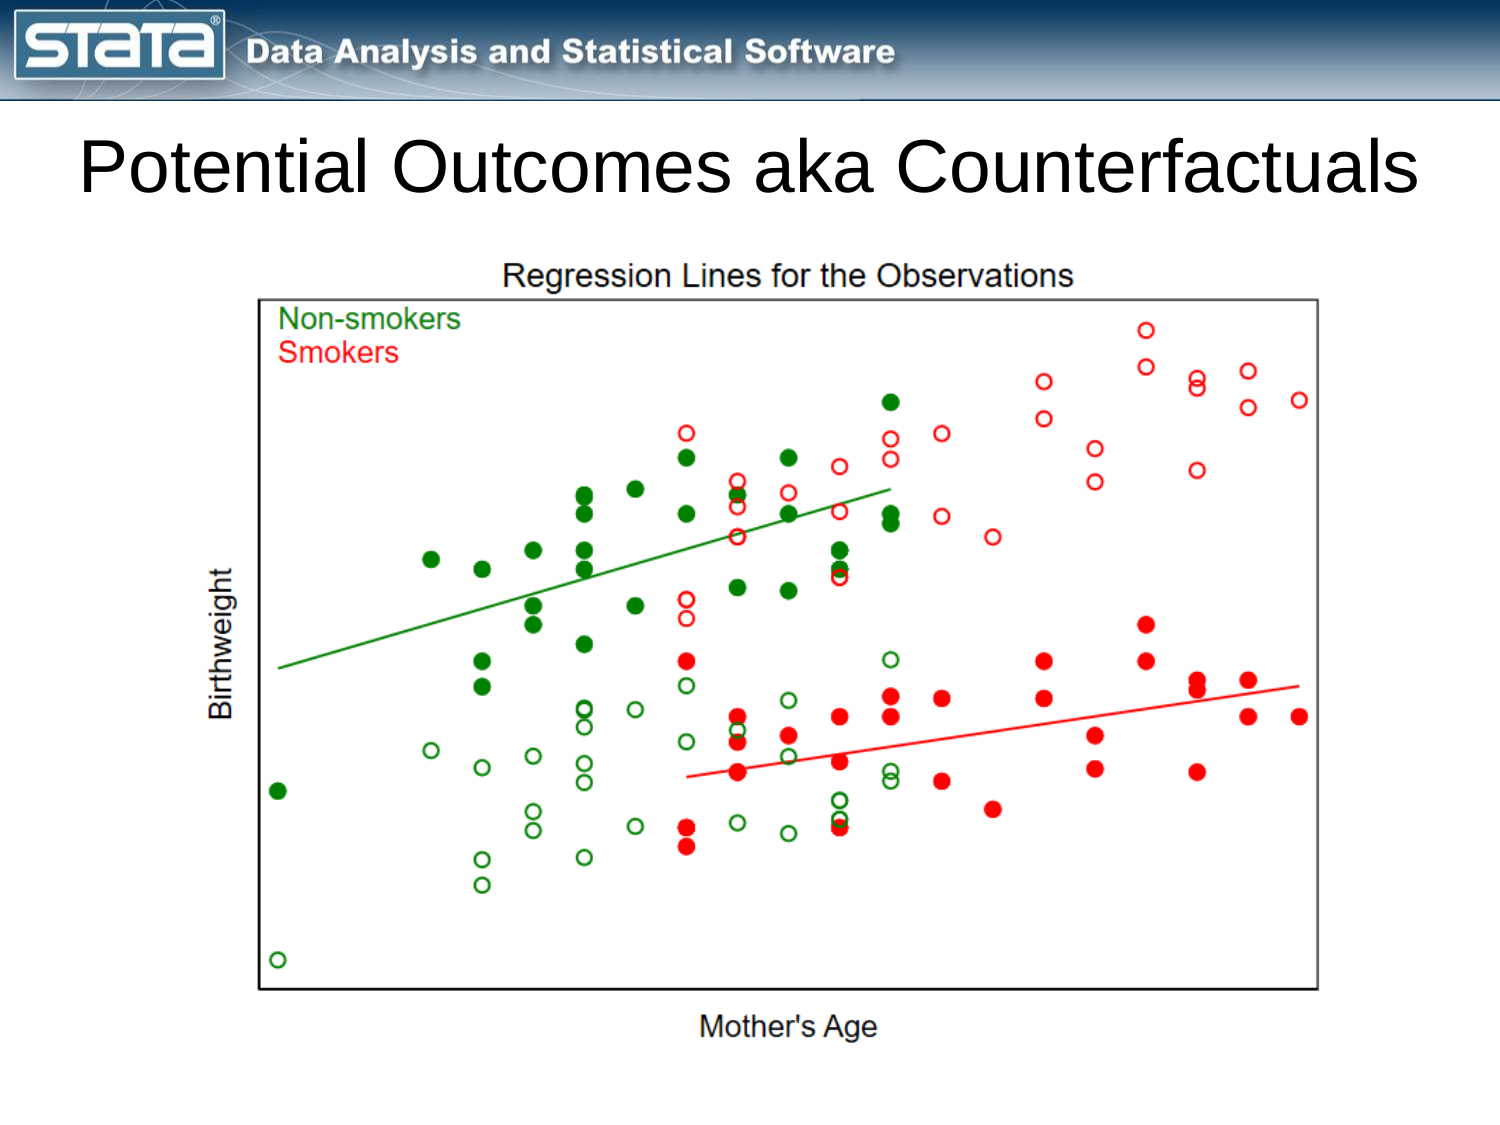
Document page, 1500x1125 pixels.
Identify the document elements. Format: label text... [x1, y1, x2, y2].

picture [0, 0, 1500, 102]
picture [149, 224, 1351, 1099]
title Potential Outcomes aka Counterfactuals [0, 108, 1500, 225]
